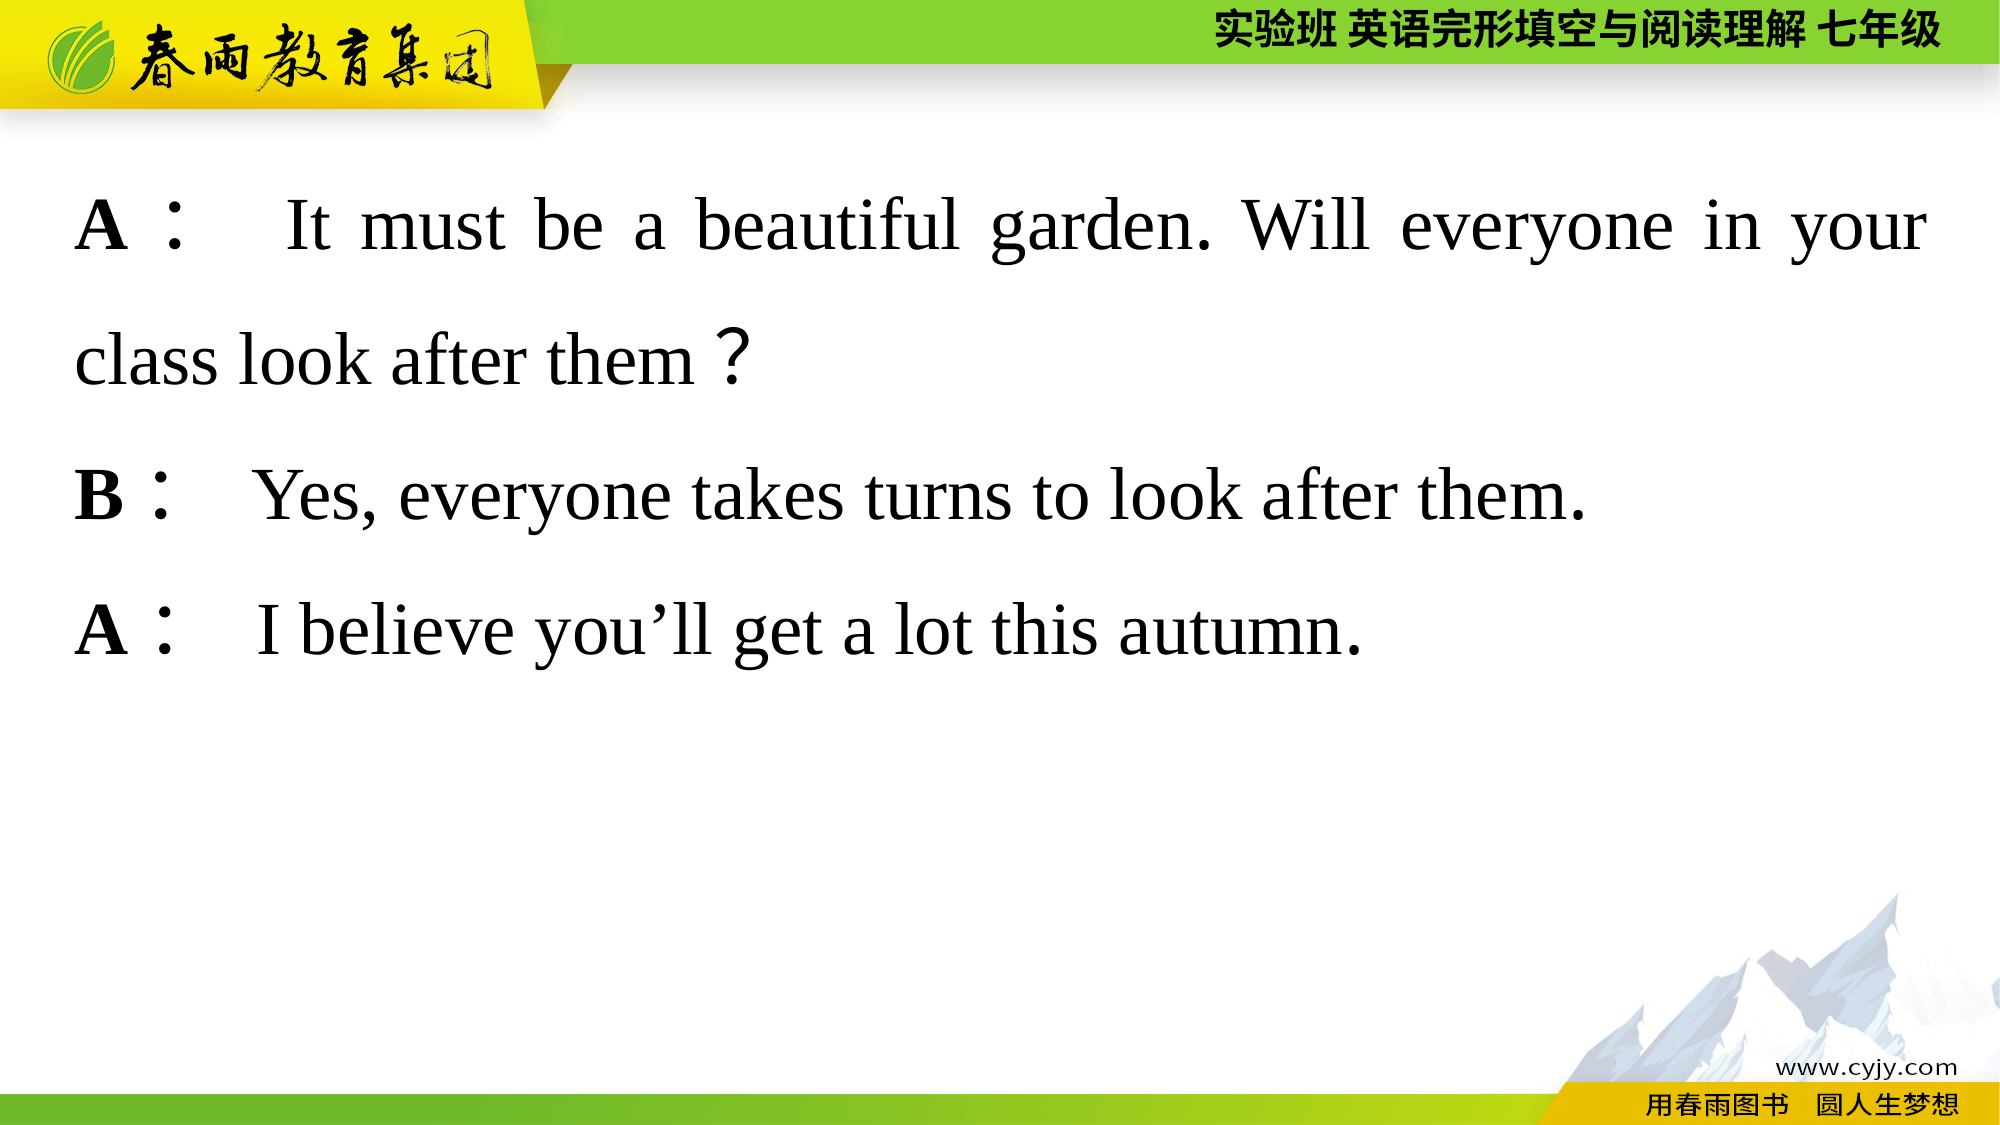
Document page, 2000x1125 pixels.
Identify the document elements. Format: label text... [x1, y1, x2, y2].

picture [0, 0, 2000, 1125]
list A： It must be a beautiful garden. Will everyone in your class look after them？ B： Yes, everyone takes turns to look after them. A： I believe you’ll get a lot this autumn. [59, 122, 1944, 666]
